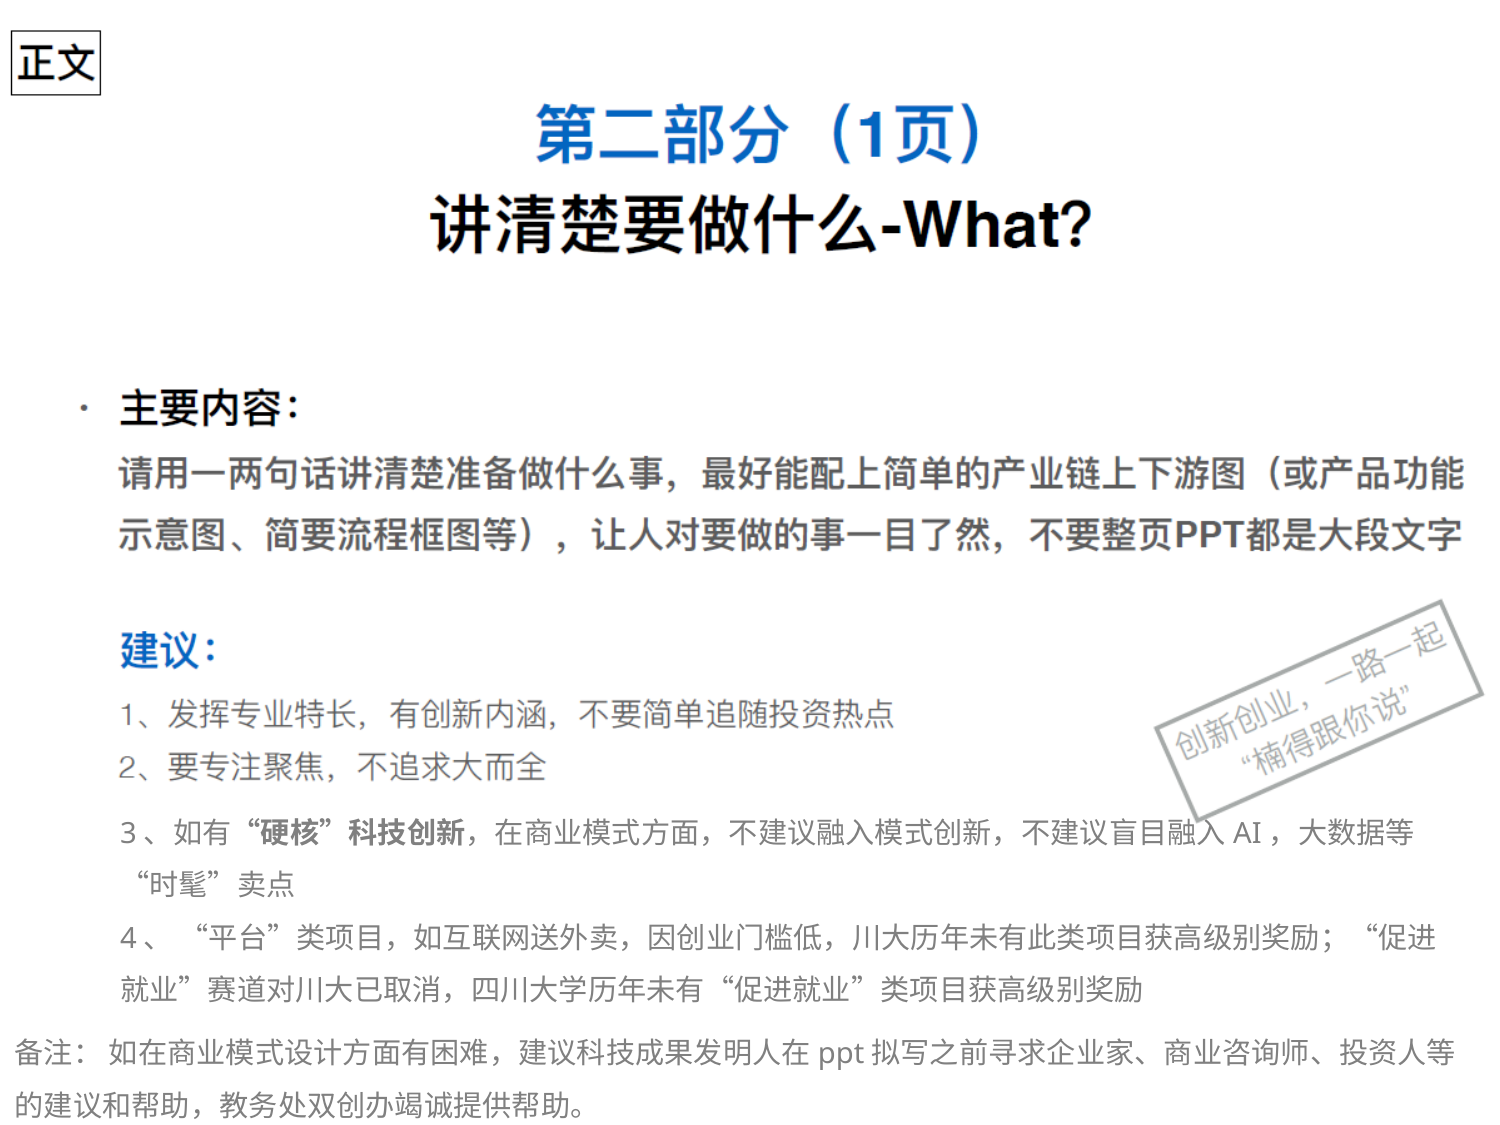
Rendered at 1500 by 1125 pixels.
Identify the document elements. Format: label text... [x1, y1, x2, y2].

picture [1, 23, 1499, 829]
text_box 备注： 如在商业模式设计方面有困难，建议科技成果发明人在ppt拟写之前寻求企业家、商业咨询师、投资人等的建议和帮助，教务处双创办竭诚提供帮助。 [0, 1010, 1500, 1125]
text_box 3、如有“硬核”科技创新，在商业模式方面，不建议融入模式创新，不建议盲目融入AI，大数据等“时髦”卖点 4、 “平台”类项目，如互联网送外卖，因创业门槛低，川大历年未有此类项目获高级别奖励；“促进就业”赛道对川大已取消，四川大学历年未有“促进就业”类项目获高级别奖励 [105, 837, 1477, 1010]
